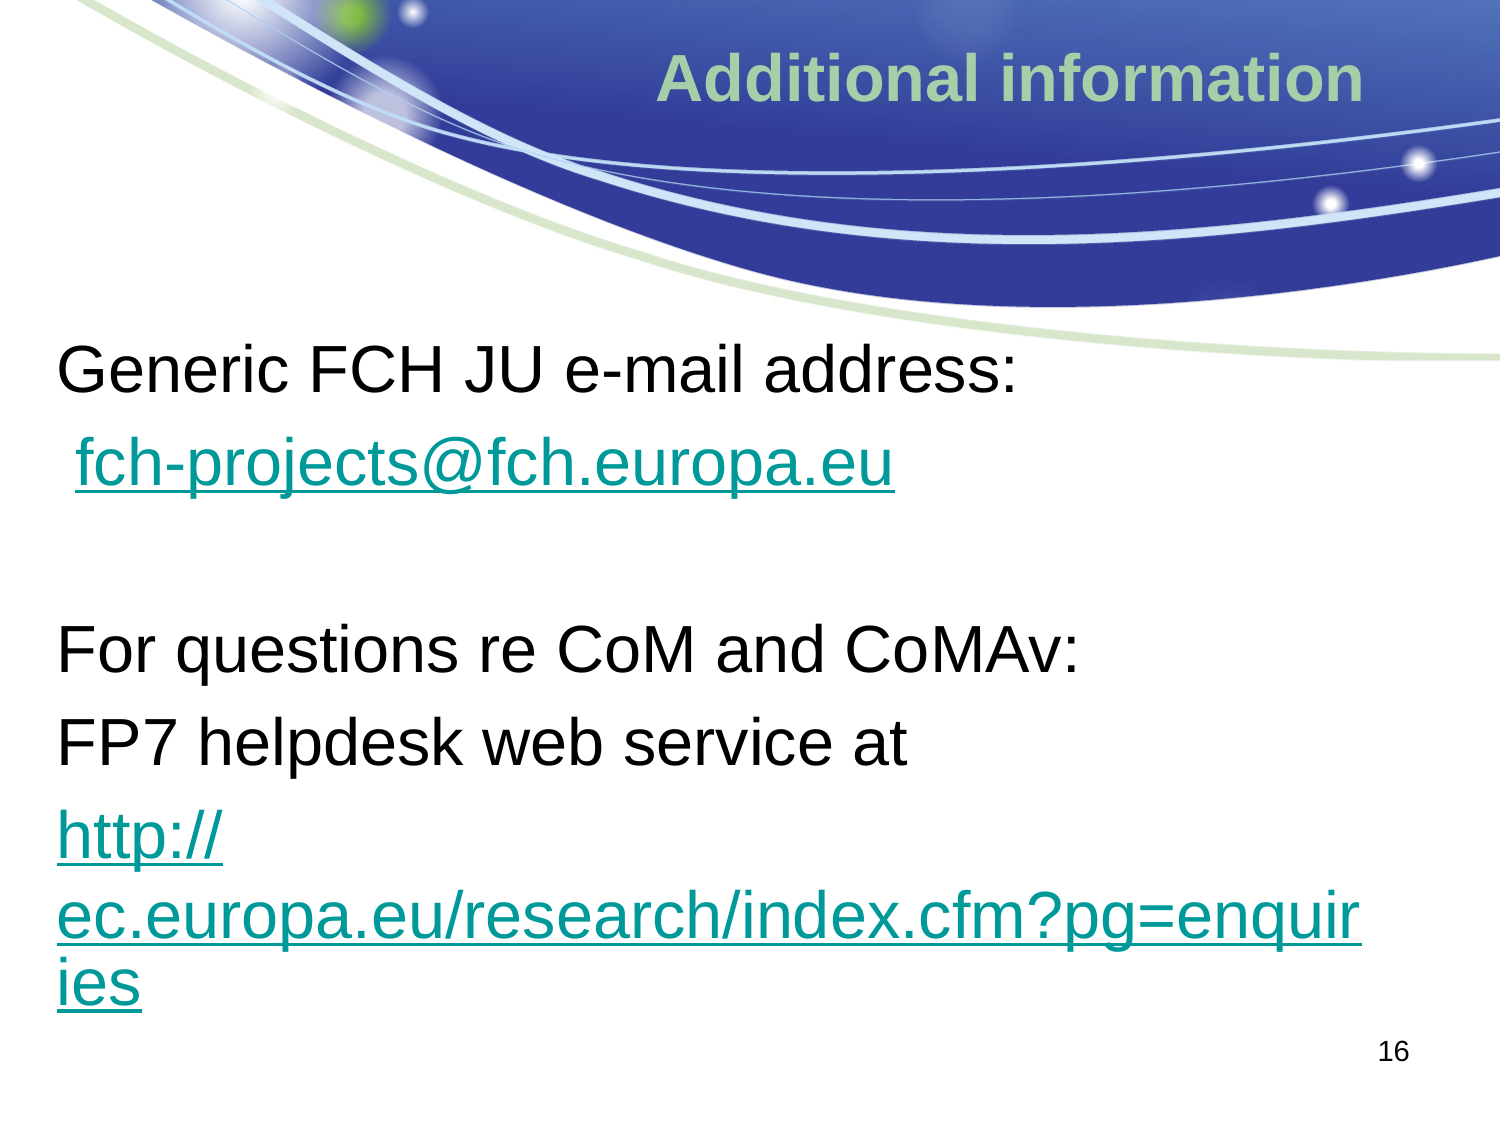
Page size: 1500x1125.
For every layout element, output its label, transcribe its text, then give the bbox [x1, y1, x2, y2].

title Additional information [75, 0, 1425, 169]
list Generic FCH JU e-mail address: fch-projects@fch.europa.eu For questions re CoM and CoMAv: FP7 helpdesk web service at http://ec.europa.eu/research/index.cfm?pg=enquiries [41, 318, 1392, 1061]
slide_number 16 [1074, 1024, 1425, 1103]
picture [0, 0, 1500, 1125]
